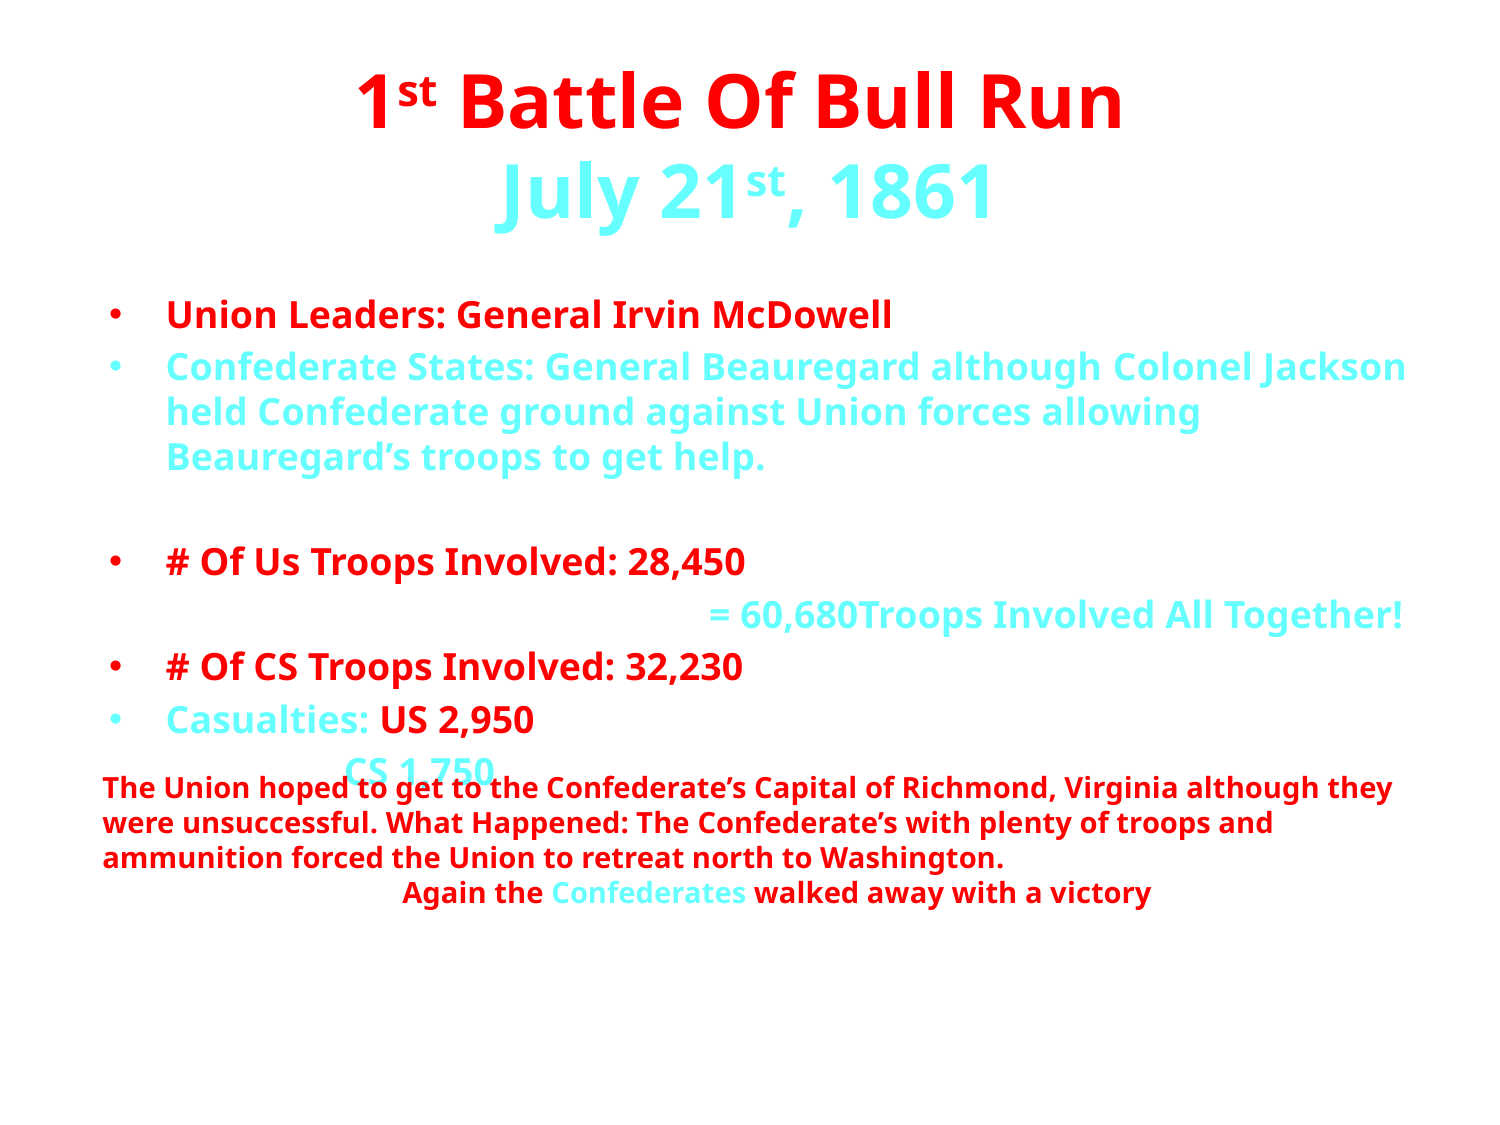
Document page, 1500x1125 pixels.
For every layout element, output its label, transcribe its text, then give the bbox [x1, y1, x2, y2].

title 1st Battle Of Bull Run July 21st, 1861 [74, 49, 1426, 238]
list Union Leaders: General Irvin McDowell Confederate States: General Beauregard although Colonel Jackson held Confederate ground against Union forces allowing Beauregard’s troops to get help. # Of Us Troops Involved: 28,450 = 60,680Troops Involved All Together! # Of CS Troops Involved: 32,230 Casualties: US 2,950 CS 1,750 [93, 283, 1440, 699]
text_box The Union hoped to get to the Confederate’s Capital of Richmond, Virginia although they were unsuccessful. What Happened: The Confederate’s with plenty of troops and ammunition forced the Union to retreat north to Washington. Again the Confederates walked away with a victory [87, 762, 1425, 918]
